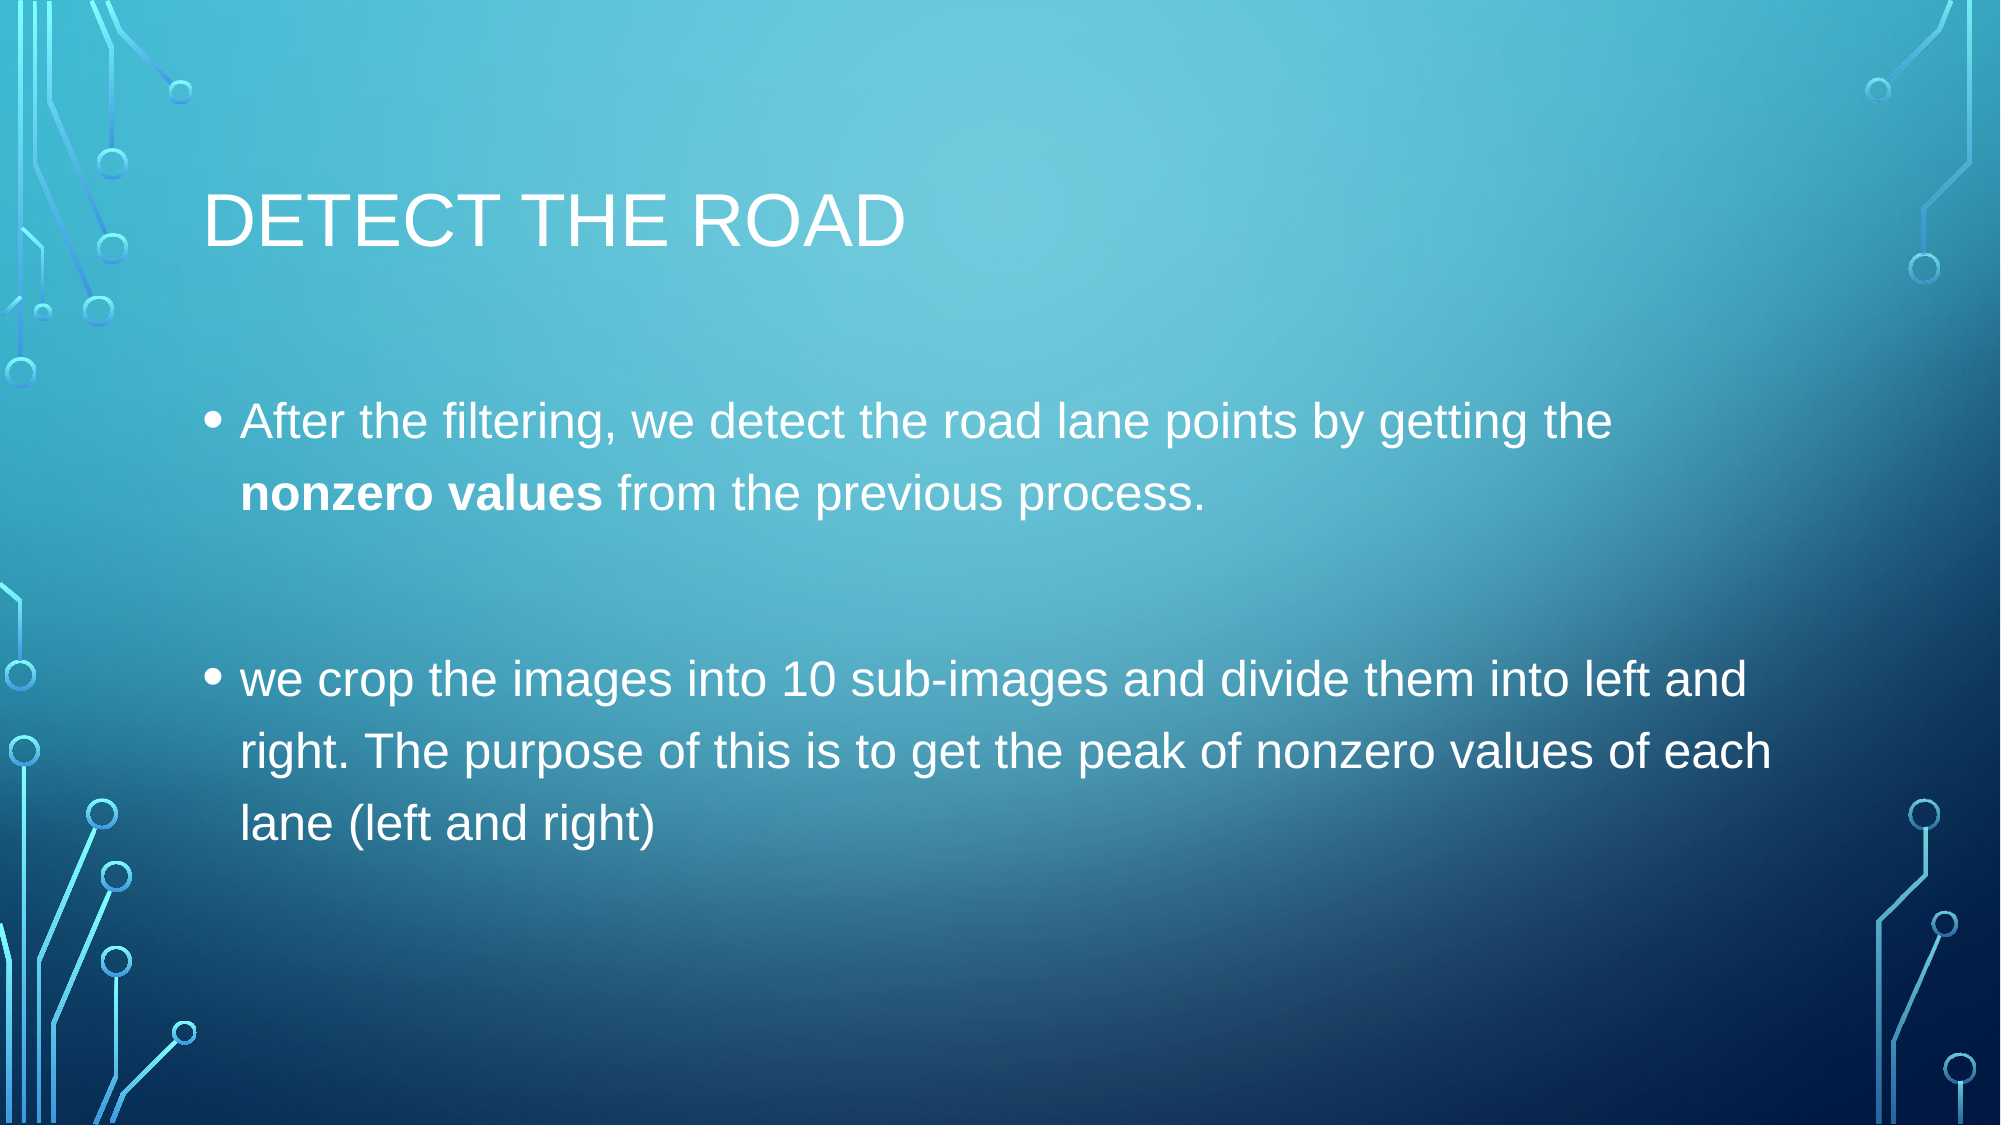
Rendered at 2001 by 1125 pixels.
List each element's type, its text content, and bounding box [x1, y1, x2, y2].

title detect the road [187, 101, 1813, 344]
list After the filtering, we detect the road lane points by getting the nonzero values from the previous process. we crop the images into 10 sub-images and divide them into left and right. The purpose of this is to get the peak of nonzero values of each lane (left and right) [187, 369, 1813, 950]
